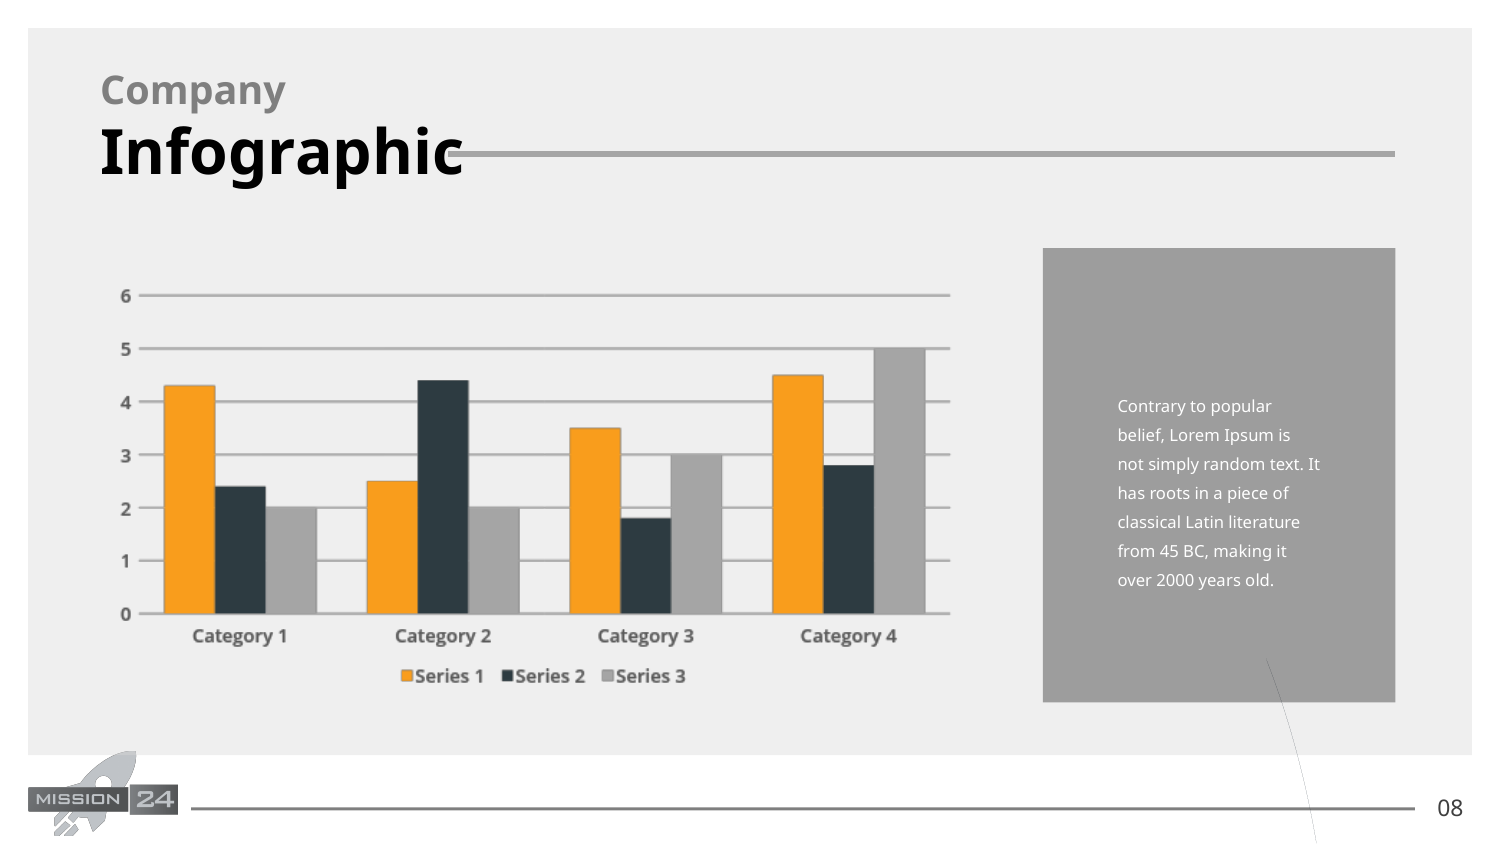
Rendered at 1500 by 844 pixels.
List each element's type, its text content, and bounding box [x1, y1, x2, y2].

slide_number 0‹#› [1414, 773, 1487, 844]
text_box [28, 28, 1472, 756]
picture [105, 247, 966, 703]
picture [28, 756, 178, 836]
picture [1042, 247, 1396, 703]
text_box Company Infographic [89, 59, 489, 184]
